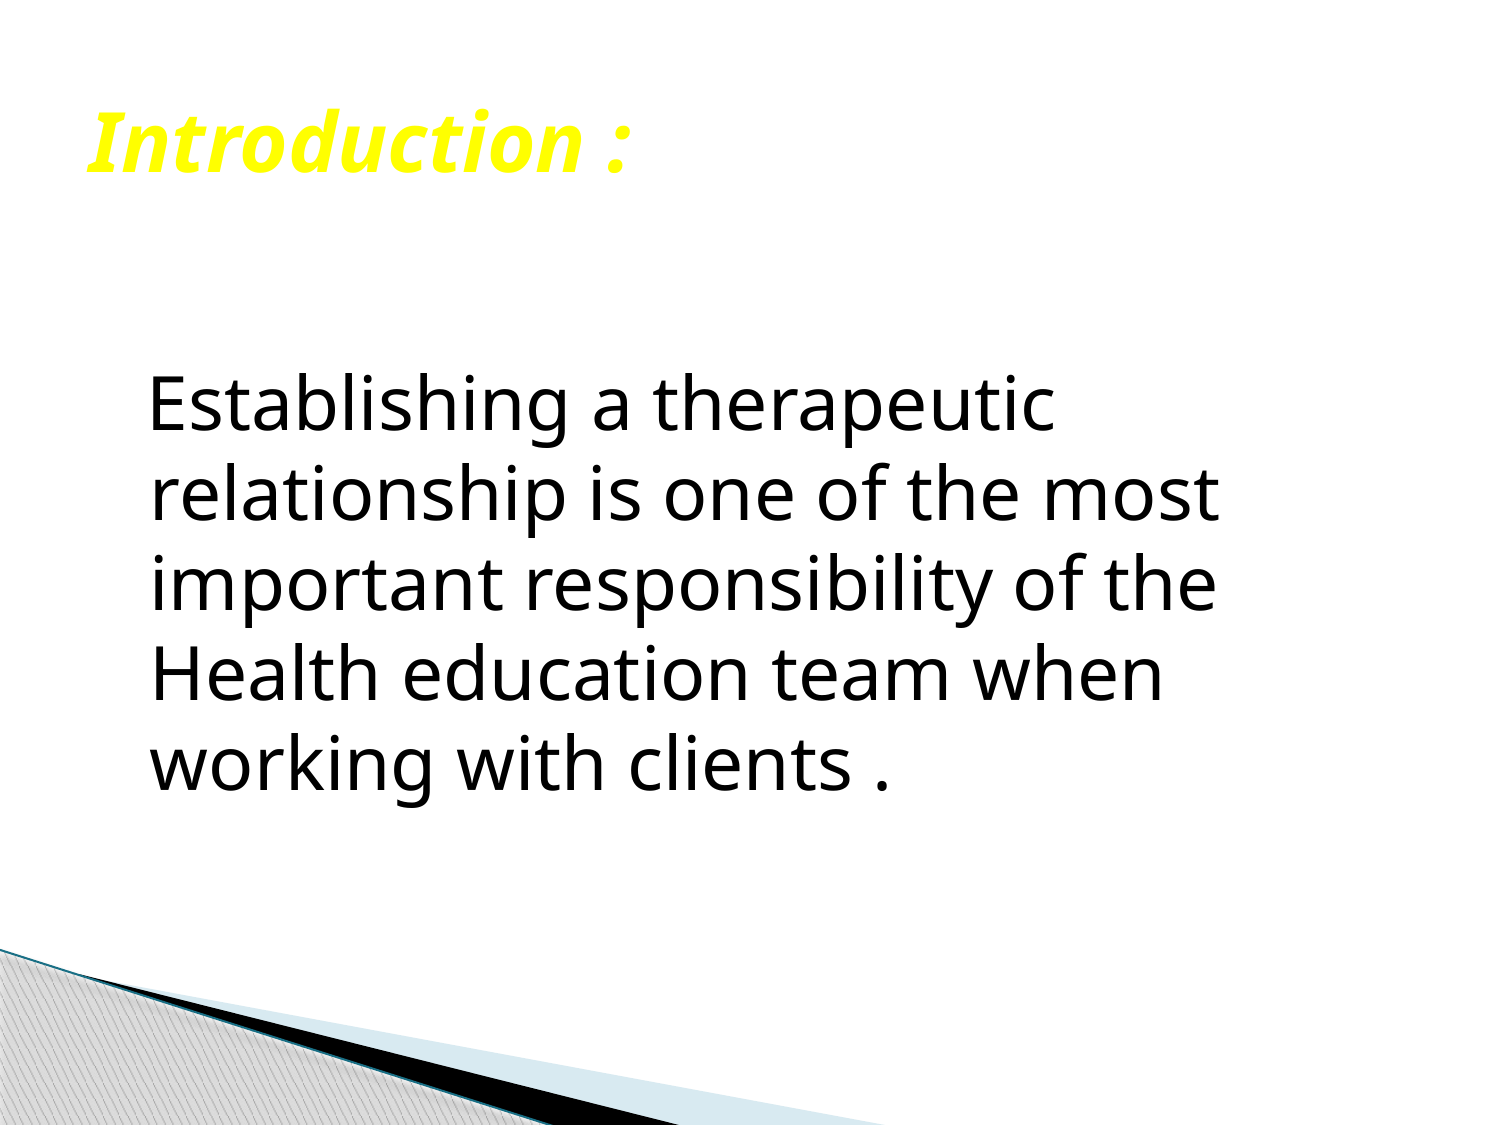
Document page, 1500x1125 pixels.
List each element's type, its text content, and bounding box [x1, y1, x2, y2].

title Introduction : [75, 45, 1425, 233]
list Establishing a therapeutic relationship is one of the most important responsibility of the Health education team when working with clients . [75, 249, 1400, 1050]
